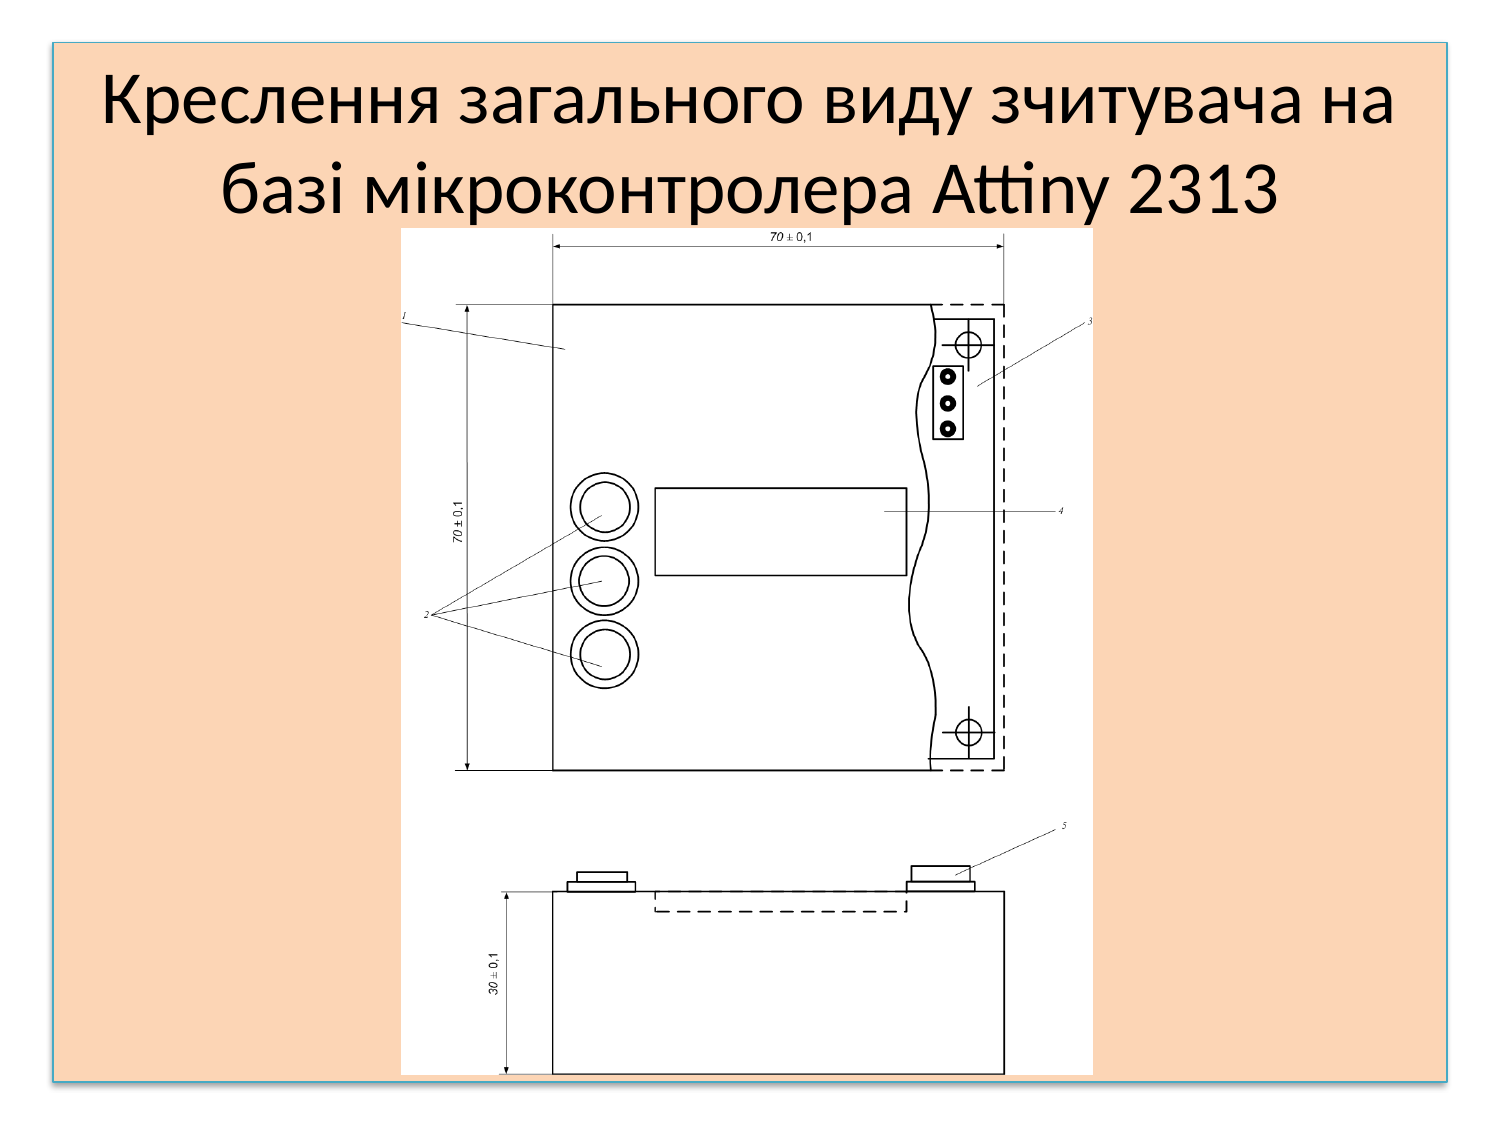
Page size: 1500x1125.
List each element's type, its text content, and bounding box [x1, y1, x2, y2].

text_box [52, 42, 1448, 1083]
picture [401, 228, 1093, 1076]
title Креслення загального виду зчитувача на базі мікроконтролера Attiny 2313 [75, 45, 1425, 233]
